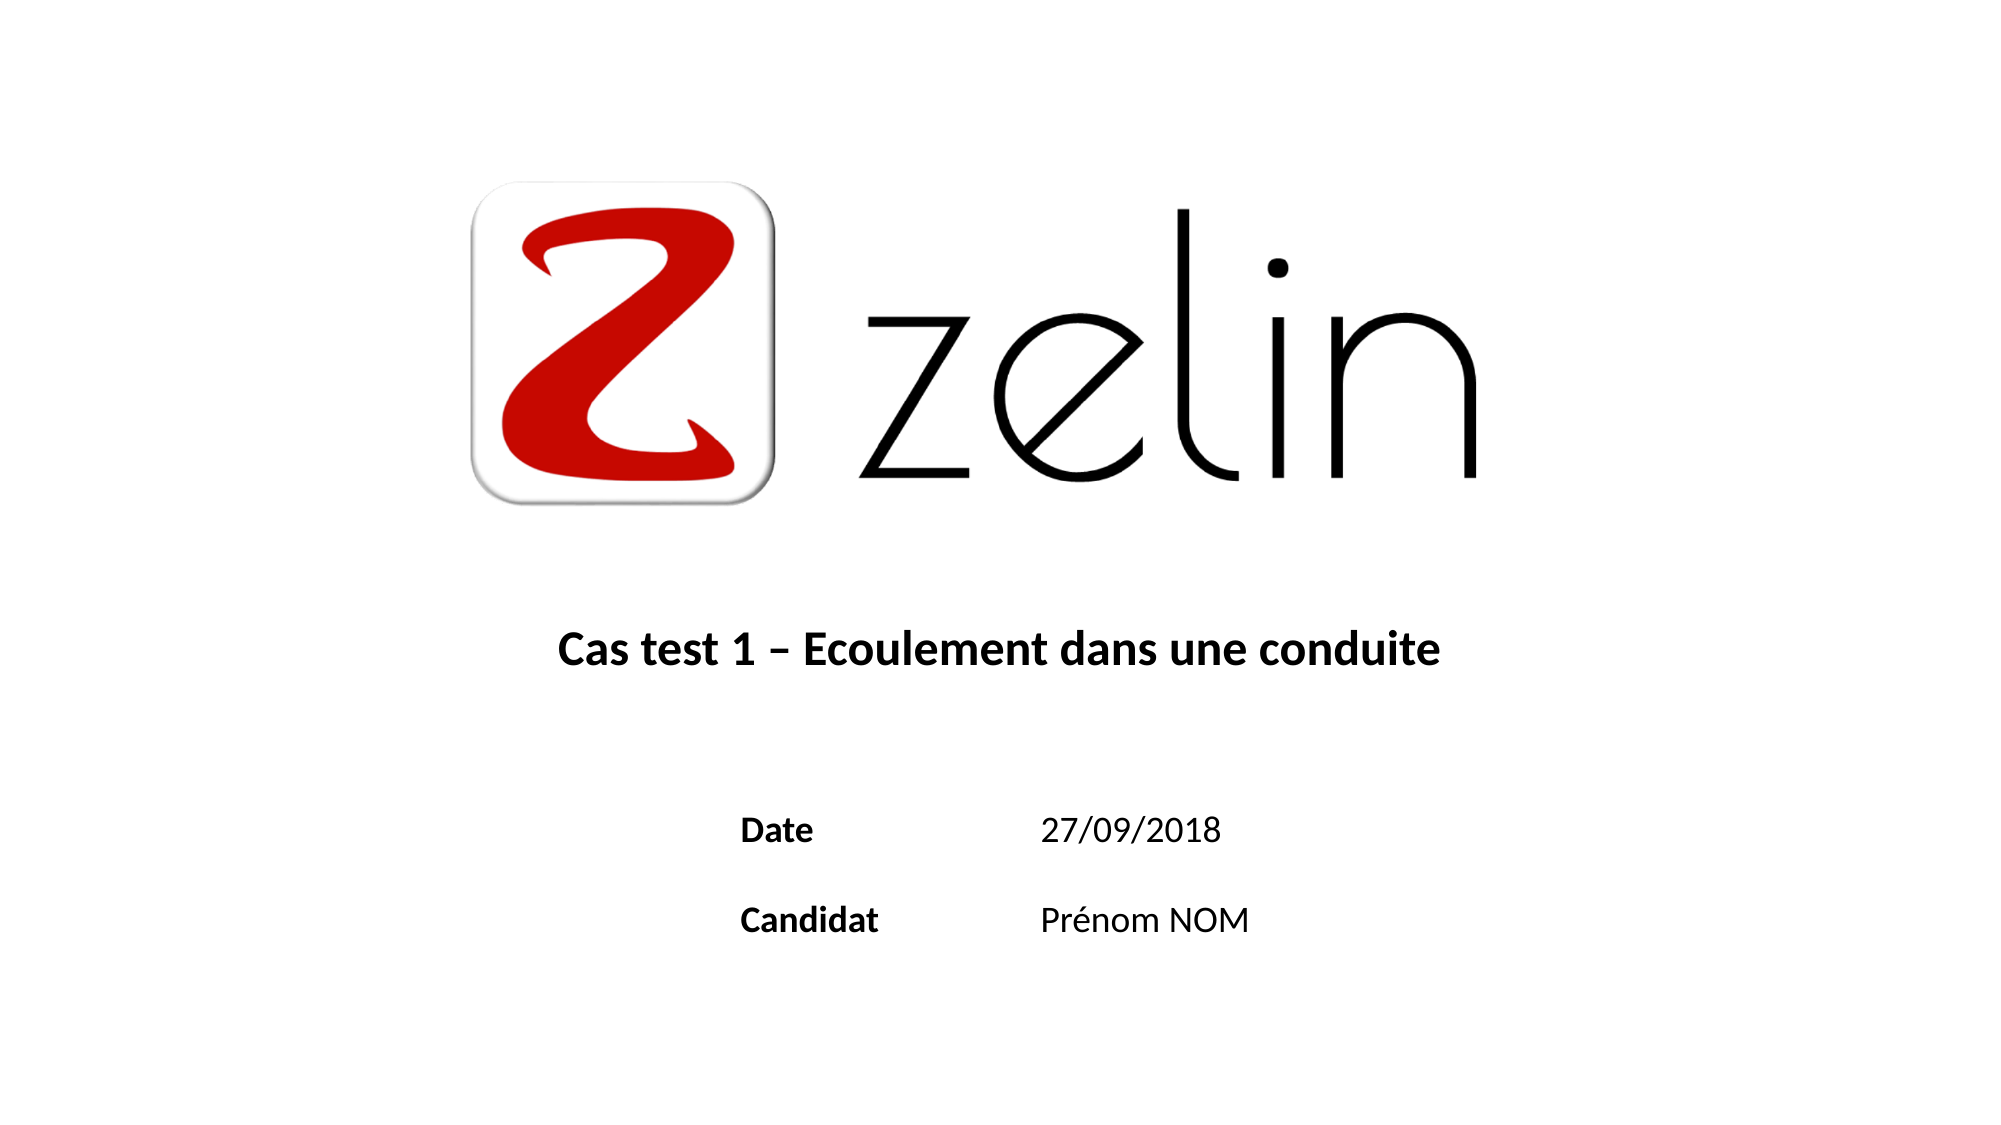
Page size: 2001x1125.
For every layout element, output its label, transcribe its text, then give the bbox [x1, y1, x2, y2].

text_box Date 27/09/2018 Candidat Prénom NOM [725, 797, 1370, 948]
text_box Cas test 1 – Ecoulement dans une conduite [543, 603, 1457, 683]
picture [469, 160, 1531, 521]
